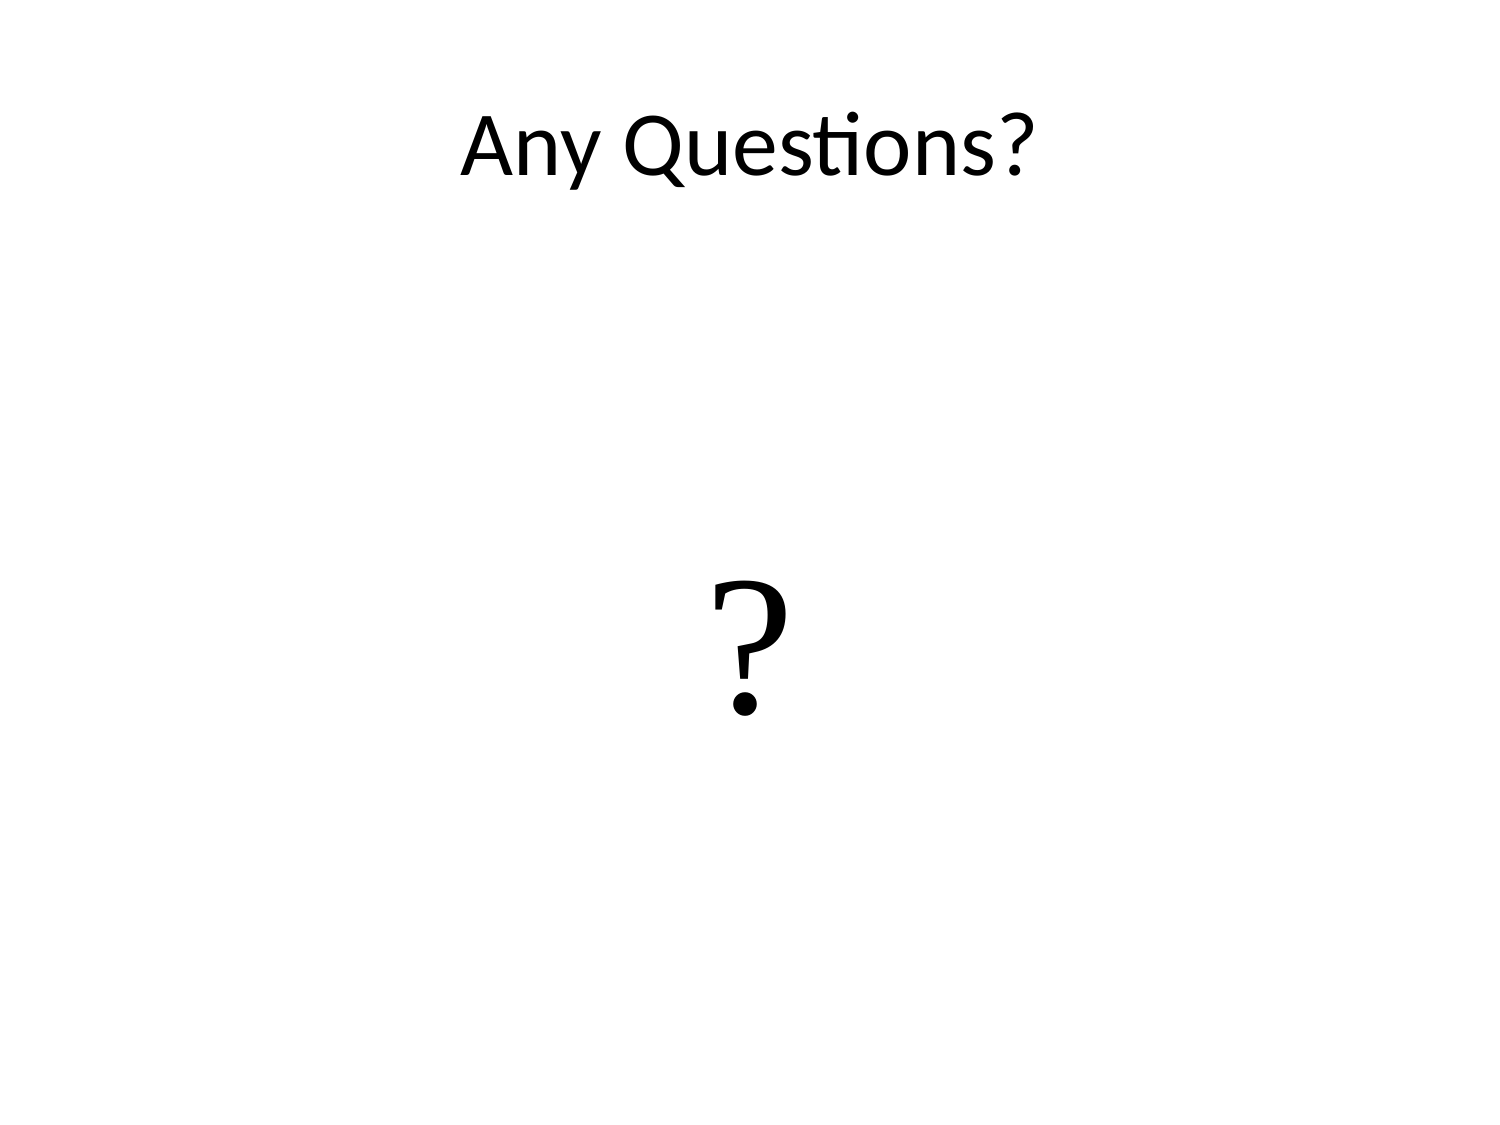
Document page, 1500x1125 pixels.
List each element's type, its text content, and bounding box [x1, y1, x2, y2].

list ? [75, 262, 1425, 1005]
title Any Questions? [75, 45, 1425, 233]
